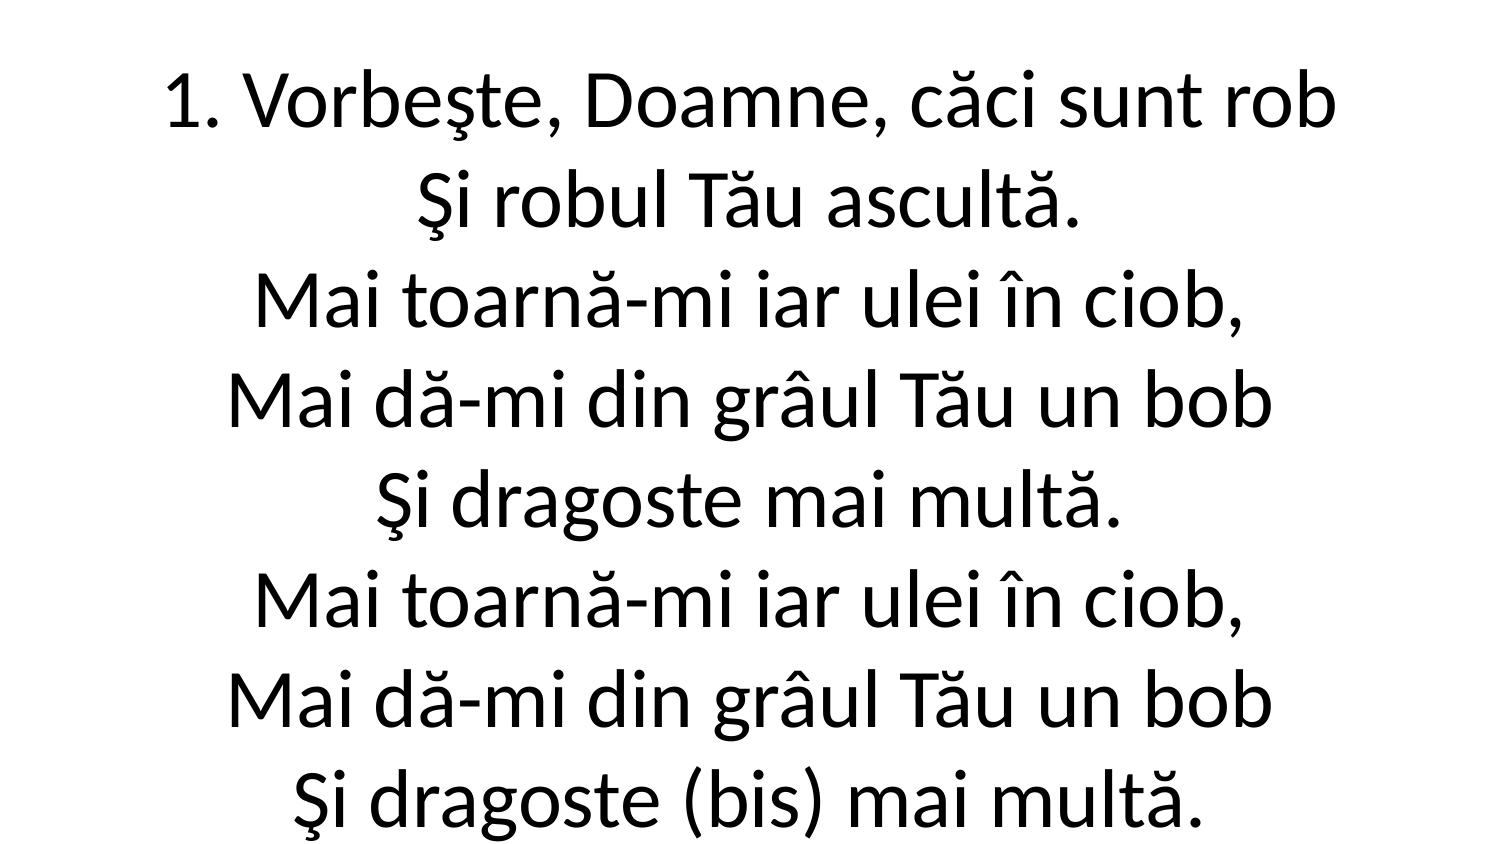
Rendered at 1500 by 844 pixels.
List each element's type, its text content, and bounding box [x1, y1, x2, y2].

text_box 1. Vorbeşte, Doamne, căci sunt rob Şi robul Tău ascultă. Mai toarnă-mi iar ulei în ciob, Mai dă-mi din grâul Tău un bob Şi dragoste mai multă. Mai toarnă-mi iar ulei în ciob, Mai dă-mi din grâul Tău un bob Şi dragoste (bis) mai multă. [145, 0, 1355, 844]
